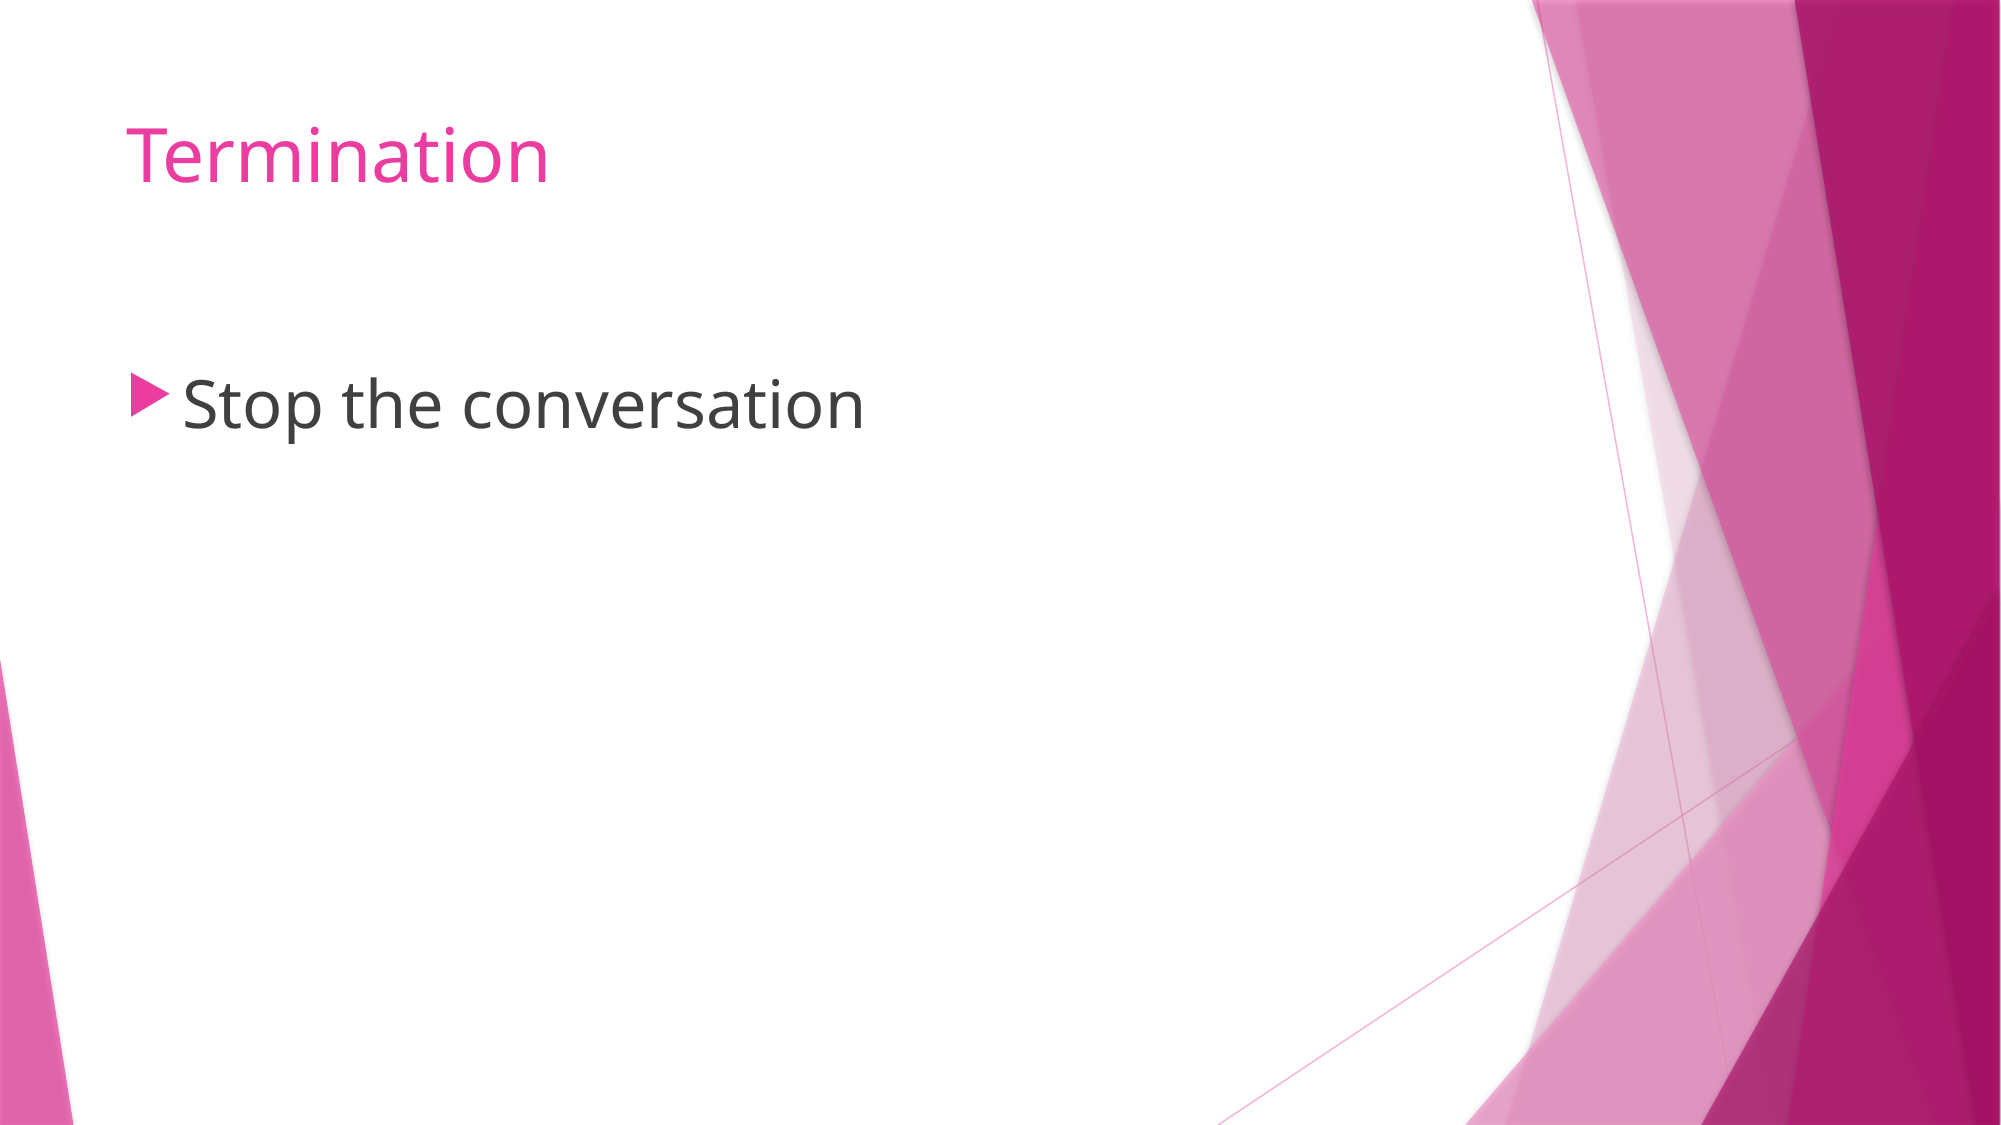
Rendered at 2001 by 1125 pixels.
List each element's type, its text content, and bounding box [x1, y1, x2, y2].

title Termination [111, 99, 1522, 317]
list Stop the conversation [111, 354, 1522, 992]
